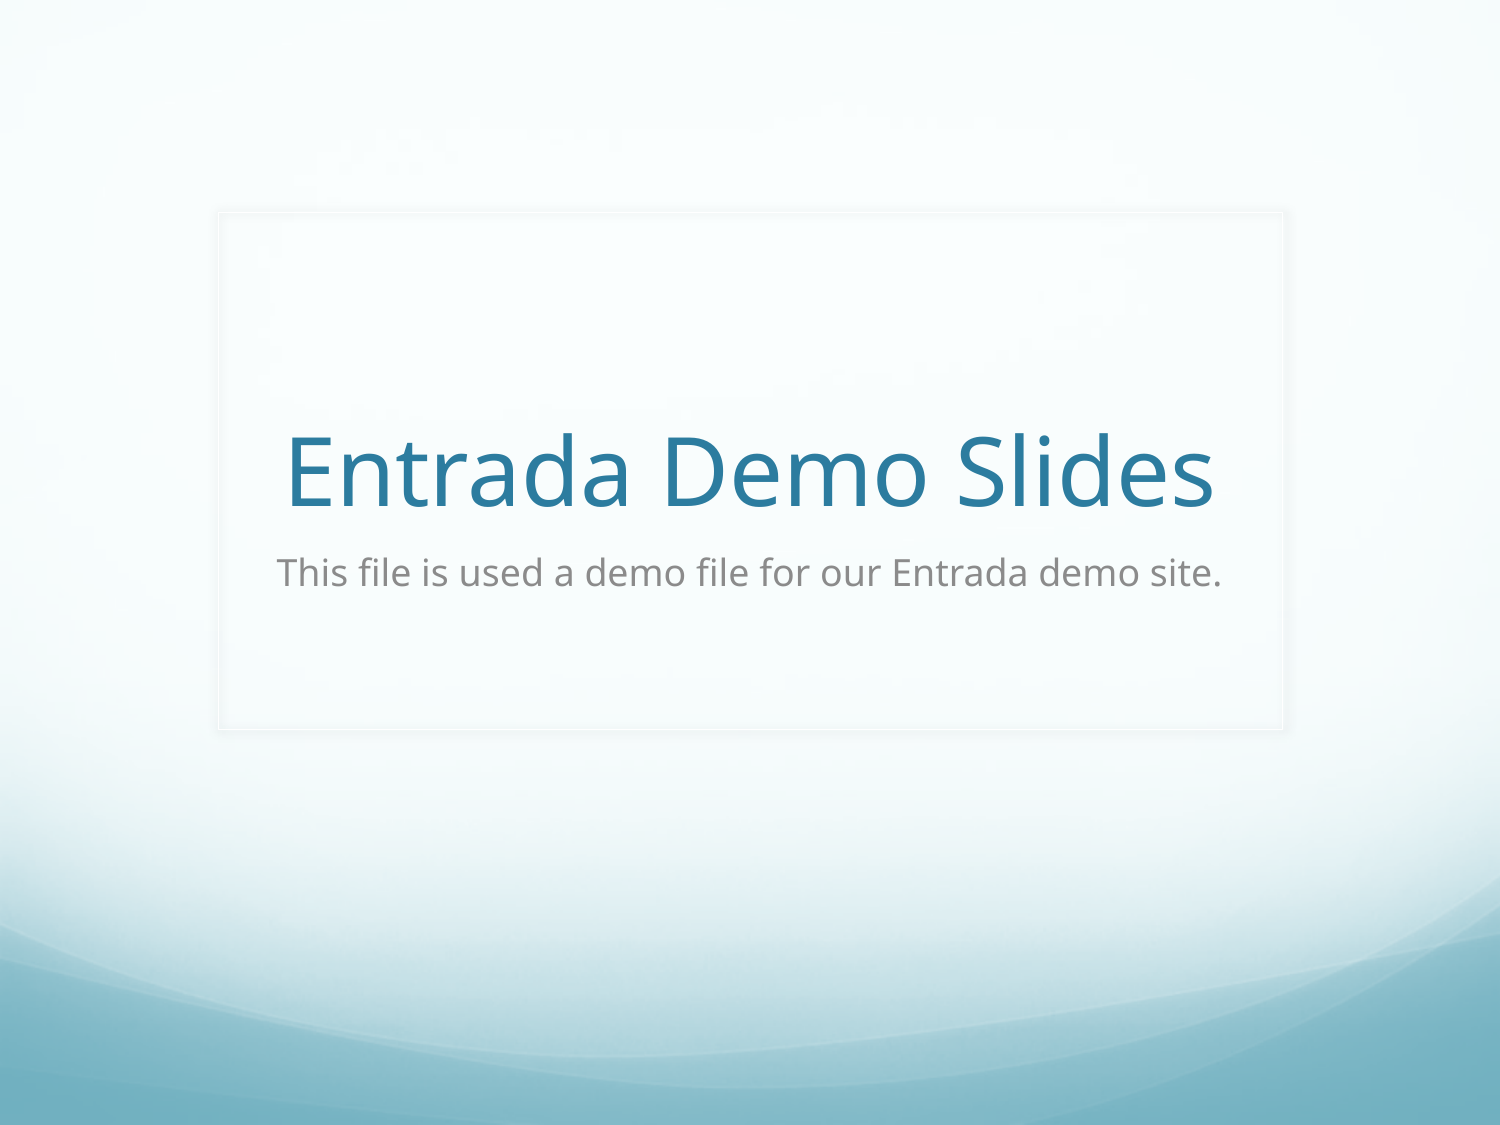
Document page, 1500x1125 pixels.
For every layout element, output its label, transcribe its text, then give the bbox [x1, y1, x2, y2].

title Entrada Demo Slides [217, 249, 1283, 533]
subtitle This file is used a demo file for our Entrada demo site. [217, 541, 1283, 692]
